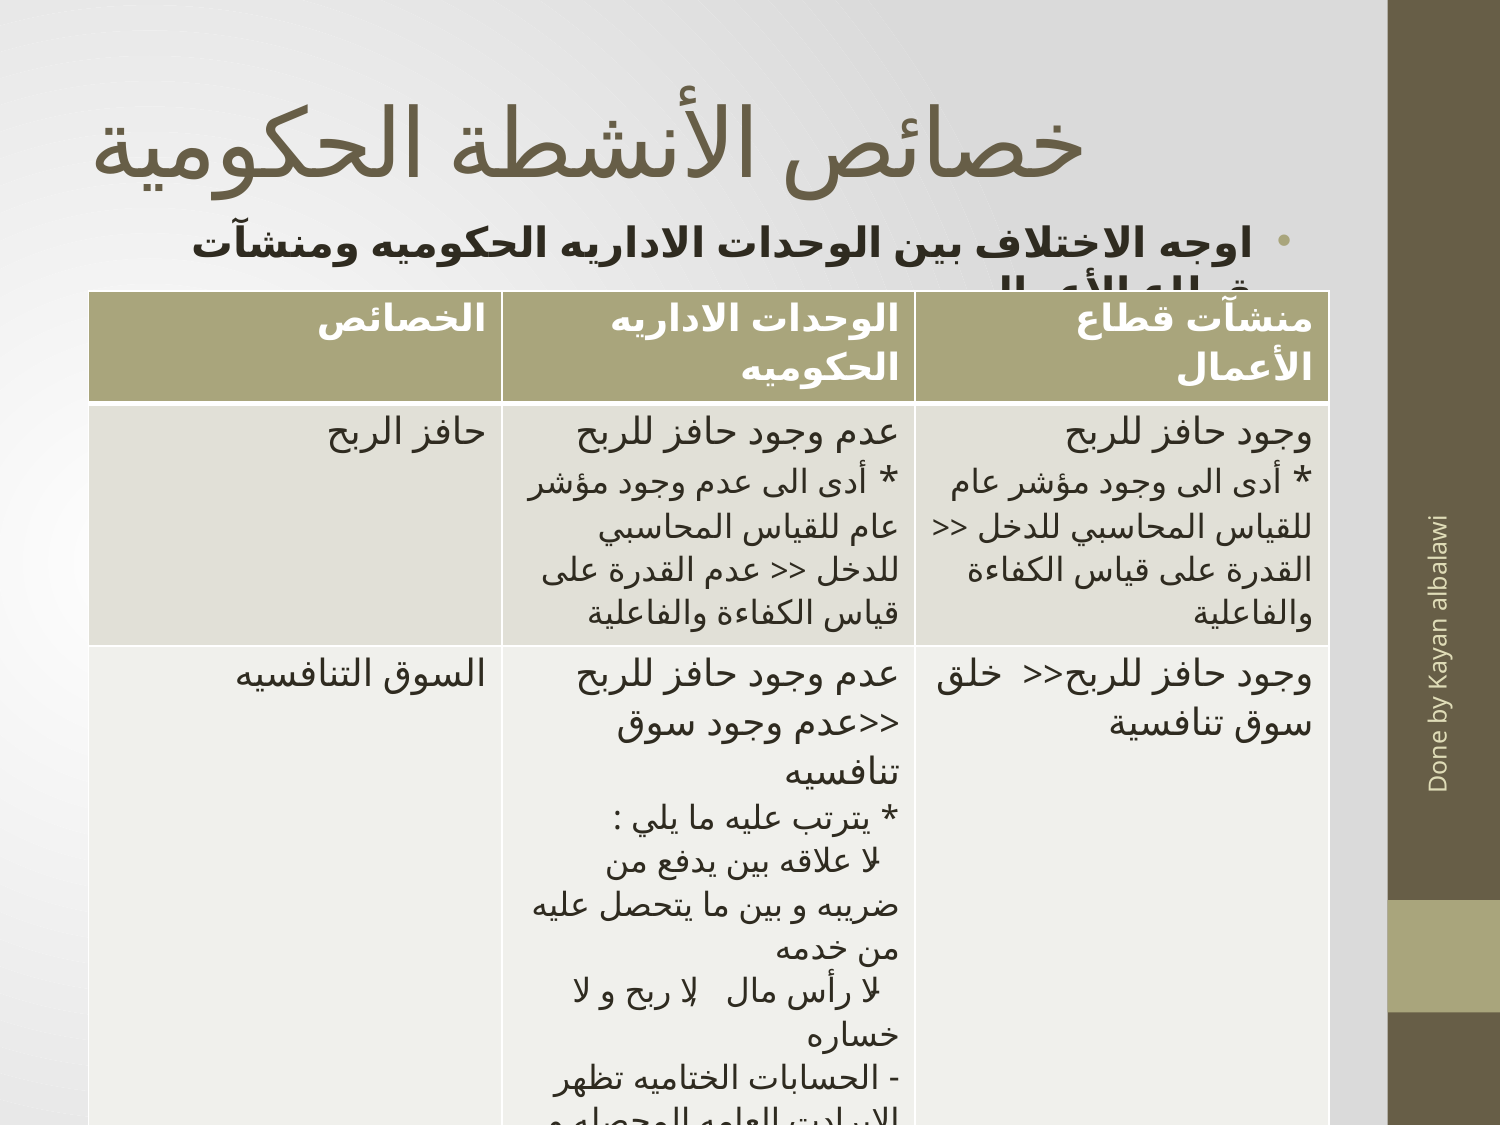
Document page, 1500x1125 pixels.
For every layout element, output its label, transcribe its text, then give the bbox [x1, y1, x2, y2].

table_cell وجود حافز للربح * أدى الى وجود مؤشر عام للقياس المحاسبي للدخل << القدرة على قياس الكفاءة والفاعلية [916, 406, 1328, 645]
table_cell حافز الربح [89, 406, 501, 645]
table_header الخصائص [89, 292, 501, 401]
table_cell وجود حافز للربح<< خلق سوق تنافسية [916, 647, 1328, 1125]
footer Done by Kayan albalawi [1408, 500, 1469, 889]
table_cell السوق التنافسيه [89, 647, 501, 1125]
table_header منشآت قطاع الأعمال [916, 292, 1328, 401]
table_cell عدم وجود حافز للربح * أدى الى عدم وجود مؤشر عام للقياس المحاسبي للدخل << عدم القدرة على قياس الكفاءة والفاعلية [503, 406, 914, 645]
table_header الوحدات الاداريه الحكوميه [503, 292, 914, 401]
table_cell عدم وجود حافز للربح <<عدم وجود سوق تنافسيه * يترتب عليه ما يلي : - لا علاقه بين يدفع من ضريبه و بين ما يتحصل عليه من خدمه - لا رأس مال , لا ربح و لا خساره - الحسابات الختاميه تظهر الايرادت العامه المحصله و المقدره - الحسابات الختاميه تظهر النفقات الفعليه و الاعتمادات - الفائض : يلغى استخدامه و لا يرحل لسنه تاليه [503, 647, 914, 1125]
title خصائص الأنشطة الحكومية [75, 45, 1325, 208]
list اوجه الاختلاف بين الوحدات الاداريه الحكوميه ومنشآت قطاع الأعمال [75, 208, 1325, 1050]
